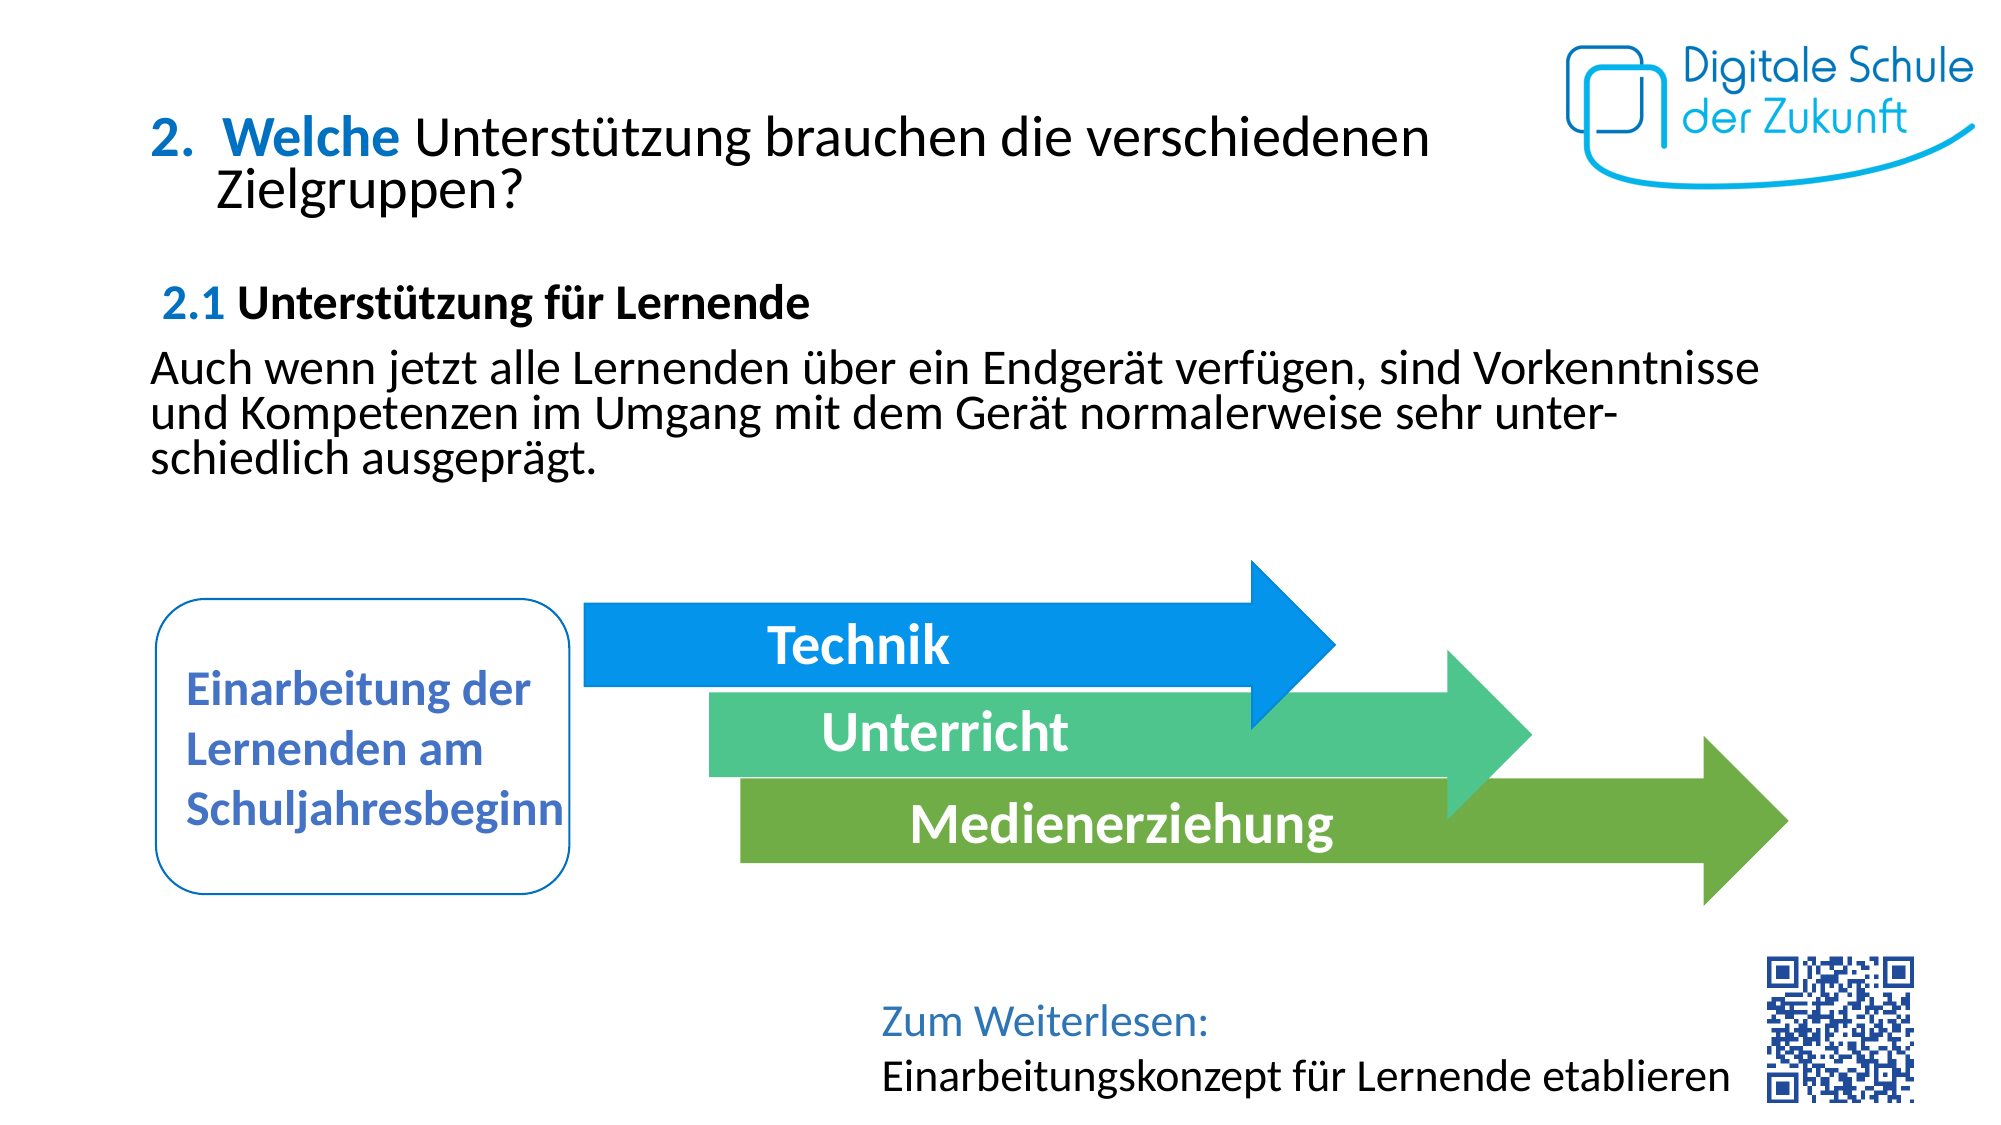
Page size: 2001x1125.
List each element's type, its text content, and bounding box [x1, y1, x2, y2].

list 2. Welche Unterstützung brauchen die verschiedenen Zielgruppen? 2.1 Unterstützung für Lernende Auch wenn jetzt alle Lernenden über ein Endgerät verfügen, sind Vorkenntnisse und Kompetenzen im Umgang mit dem Gerät normalerweise sehr unter-schiedlich ausgeprägt. [135, 106, 1784, 589]
picture [1767, 956, 1914, 1103]
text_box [155, 562, 1788, 904]
picture [1534, 0, 2000, 218]
text_box Zum Weiterlesen: Einarbeitungskonzept für Lernende etablieren [866, 983, 1803, 1125]
